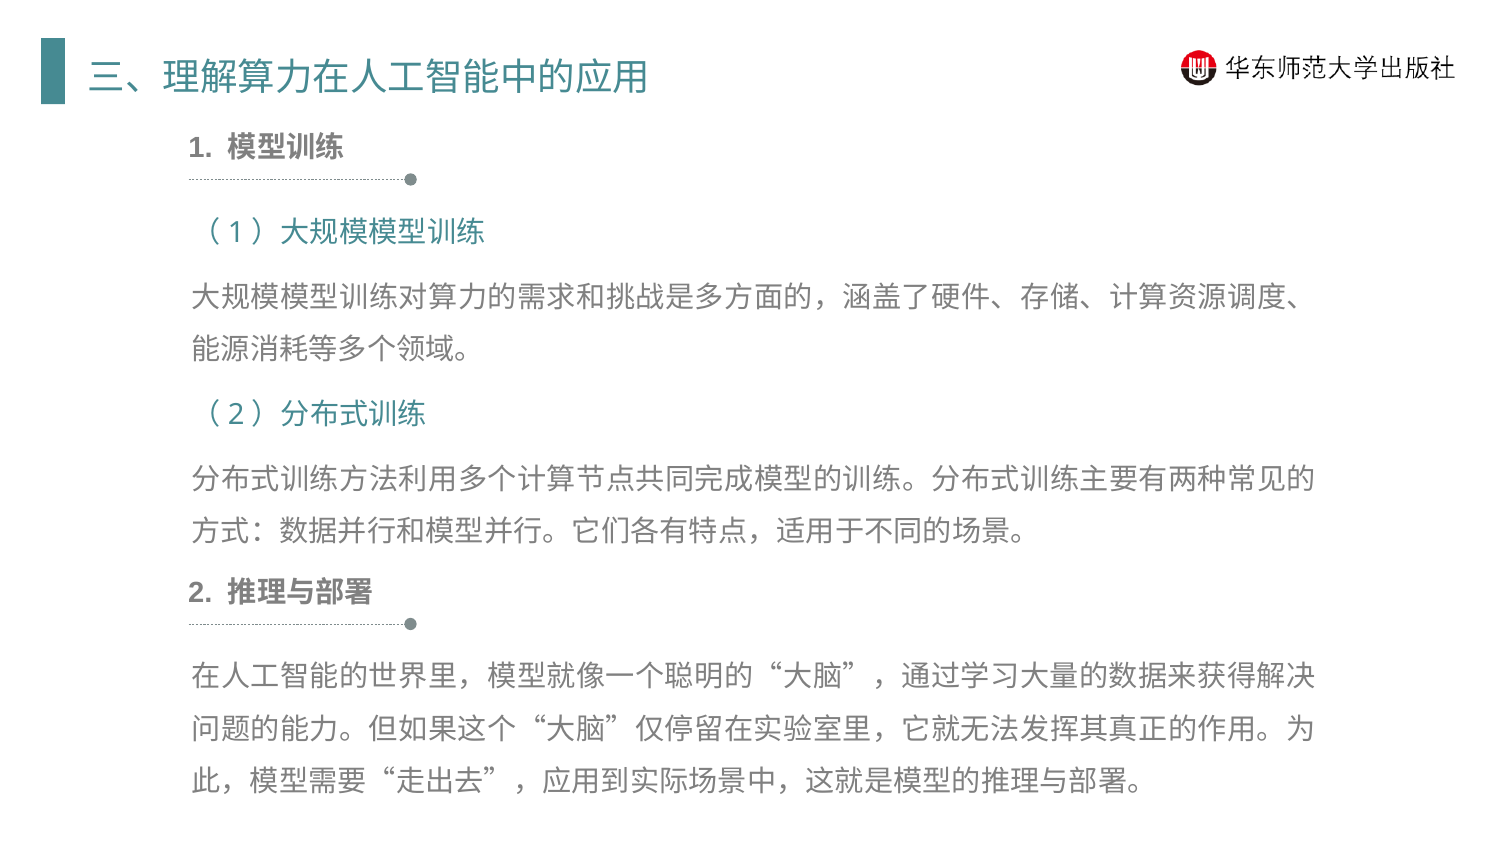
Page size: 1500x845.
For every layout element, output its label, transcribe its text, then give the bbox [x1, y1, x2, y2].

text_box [176, 120, 1331, 560]
text_box 三、理解算力在人工智能中的应用 [76, 47, 1032, 104]
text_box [176, 565, 1331, 807]
picture [1181, 38, 1485, 86]
